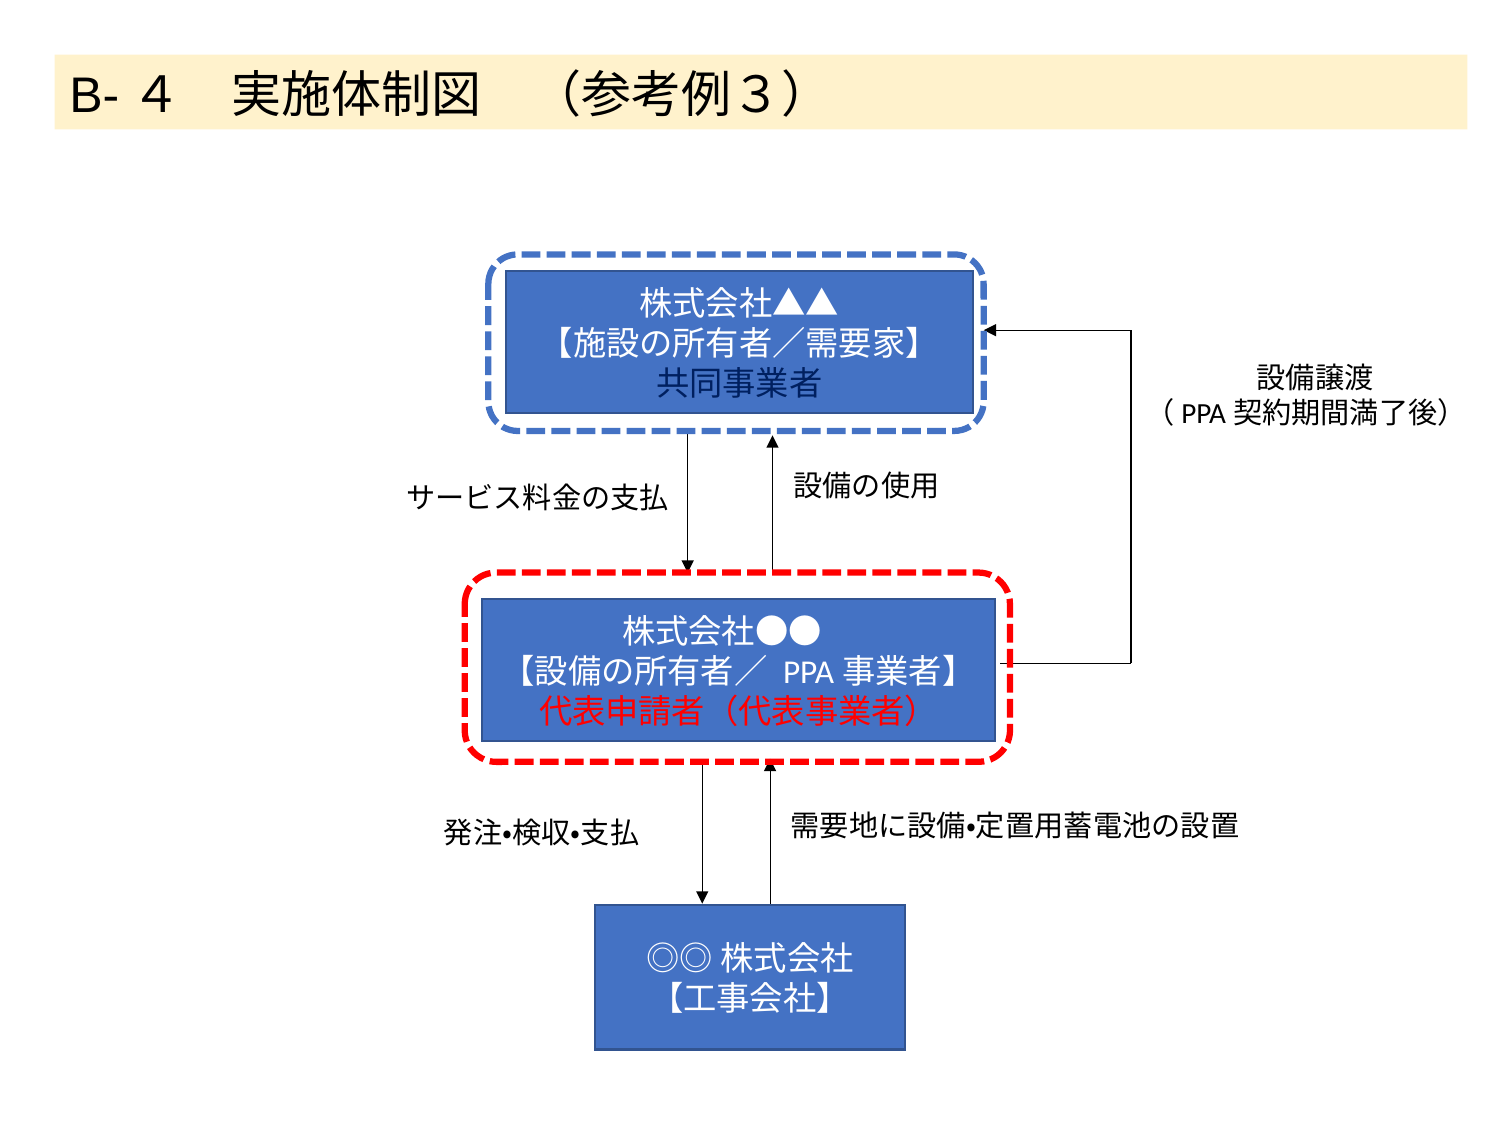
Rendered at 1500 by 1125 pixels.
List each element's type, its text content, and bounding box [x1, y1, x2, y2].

text_box [487, 253, 985, 433]
text_box [463, 571, 1012, 763]
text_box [983, 330, 1131, 664]
text_box 設備譲渡 （PPA契約期間満了後） [1131, 352, 1500, 437]
text_box 発注・検収・支払 [703, 806, 710, 857]
text_box 設備の使用 [778, 460, 983, 510]
text_box 需要地に設備・定置用蓄電池の設置 [775, 799, 1339, 850]
text_box サービス料金の支払 [391, 471, 687, 522]
text_box 発注・検収・支払 [429, 806, 702, 857]
text_box ◎◎株式会社 【工事会社】 [594, 904, 906, 1051]
text_box B-４ 実施体制図 （参考例３） [54, 54, 1468, 130]
